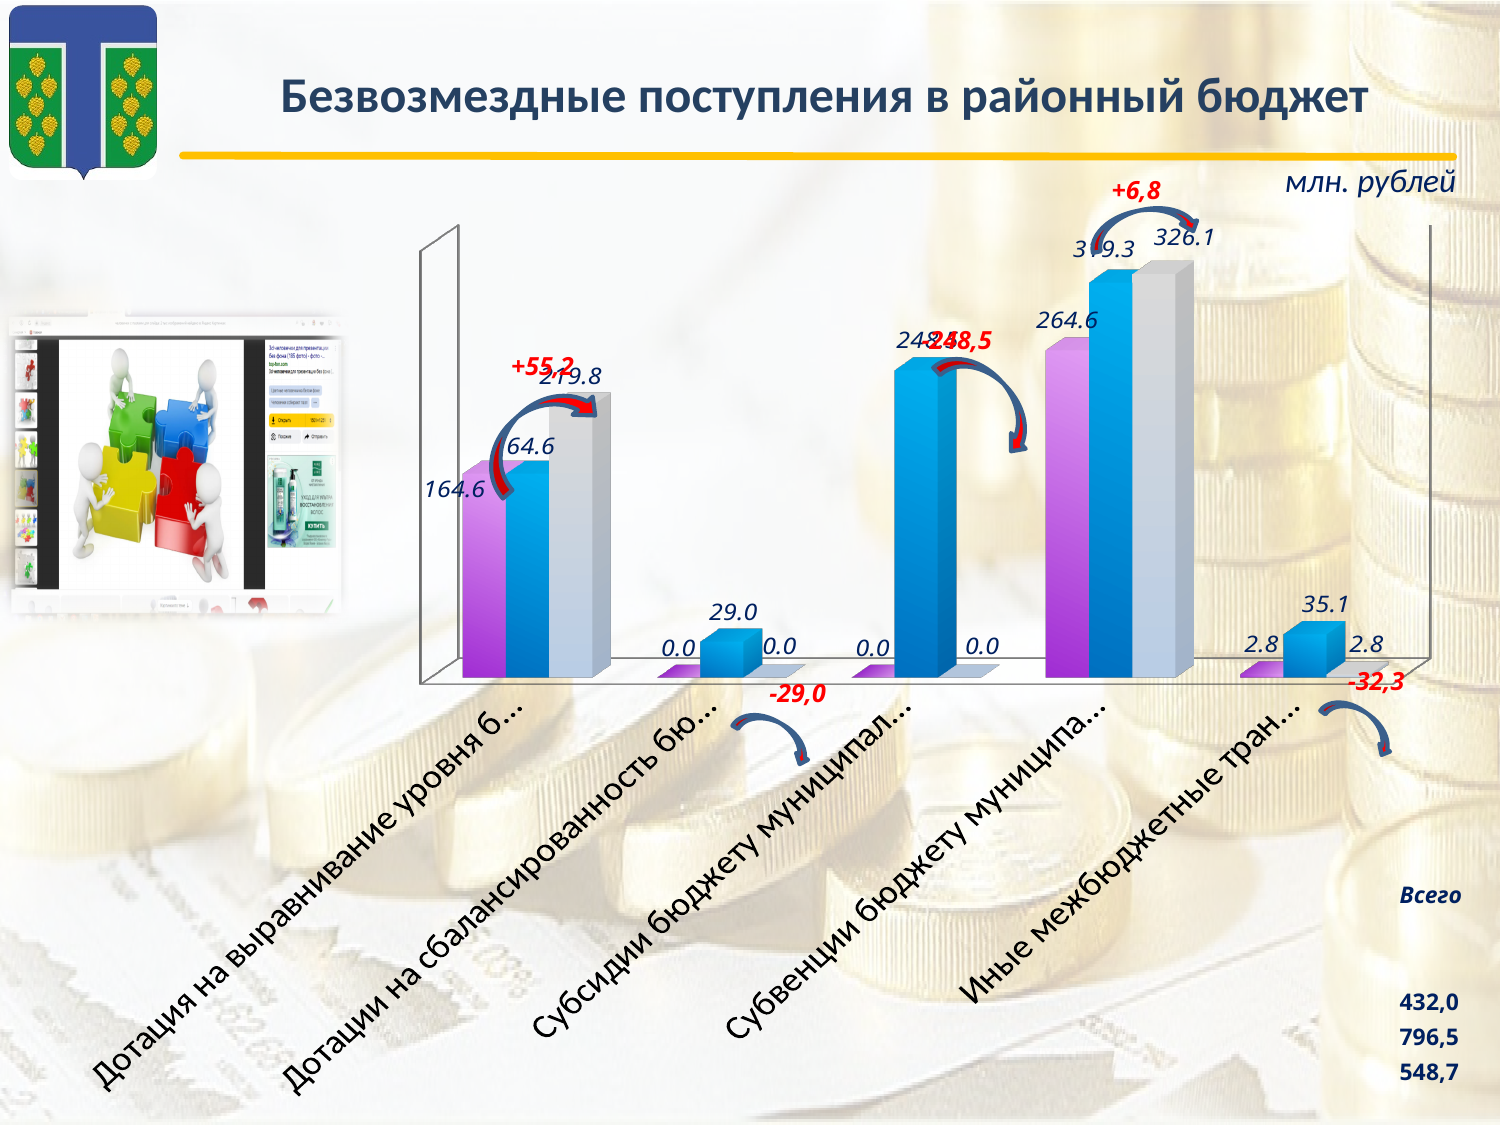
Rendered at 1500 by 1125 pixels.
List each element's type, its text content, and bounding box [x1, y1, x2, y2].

chart [0, 220, 1439, 1100]
text_box +6,8 [1070, 167, 1202, 213]
text_box Всего 432,0 796,5 548,7 [1384, 810, 1491, 1125]
picture [0, 306, 350, 625]
text_box [1161, 213, 1199, 219]
title Безвозмездные поступления в районный бюджет [175, 34, 1475, 151]
text_box [1110, 213, 1139, 219]
picture [8, 5, 158, 181]
text_box млн. рублей [1269, 151, 1500, 207]
